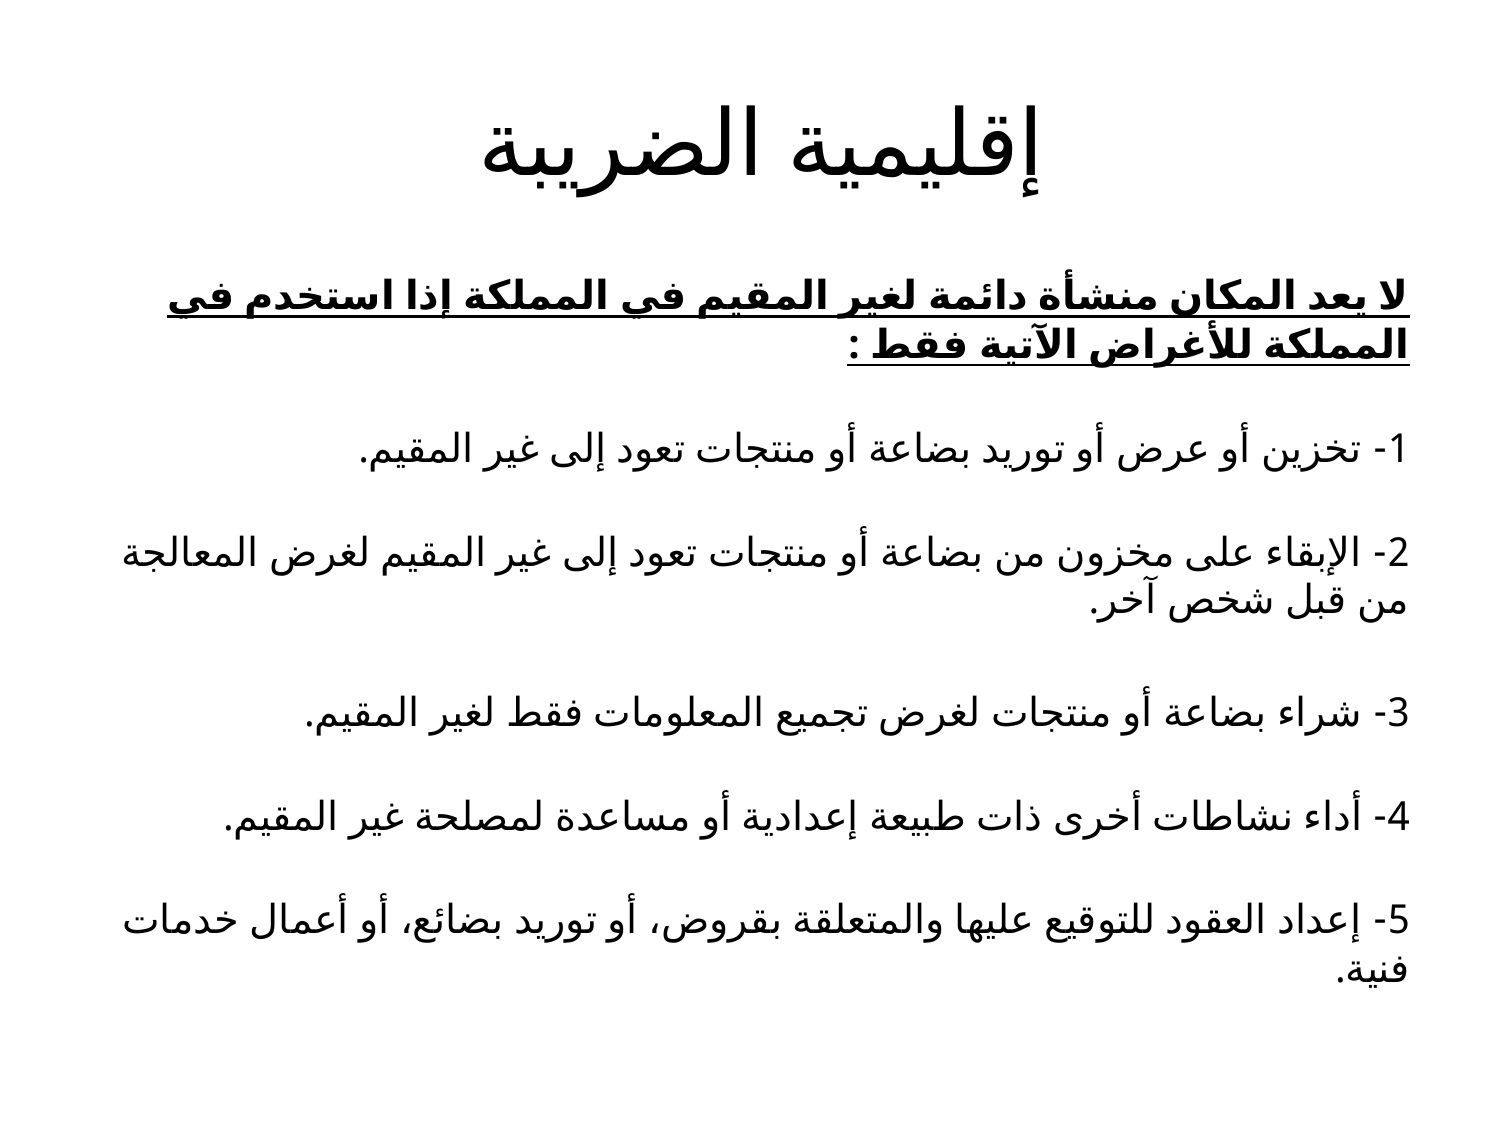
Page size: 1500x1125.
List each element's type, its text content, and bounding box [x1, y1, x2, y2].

list لا يعد المكان منشأة دائمة لغير المقيم في المملكة إذا استخدم في المملكة للأغراض الآتية فقط : 1- تخزين أو عرض أو توريد بضاعة أو منتجات تعود إلى غير المقيم. 2- الإبقاء على مخزون من بضاعة أو منتجات تعود إلى غير المقيم لغرض المعالجة من قبل شخص آخر. 3- شراء بضاعة أو منتجات لغرض تجميع المعلومات فقط لغير المقيم. 4- أداء نشاطات أخرى ذات طبيعة إعدادية أو مساعدة لمصلحة غير المقيم. 5- إعداد العقود للتوقيع عليها والمتعلقة بقروض، أو توريد بضائع، أو أعمال خدمات فنية. [75, 262, 1425, 1005]
title إقليمية الضريبة [75, 45, 1425, 233]
